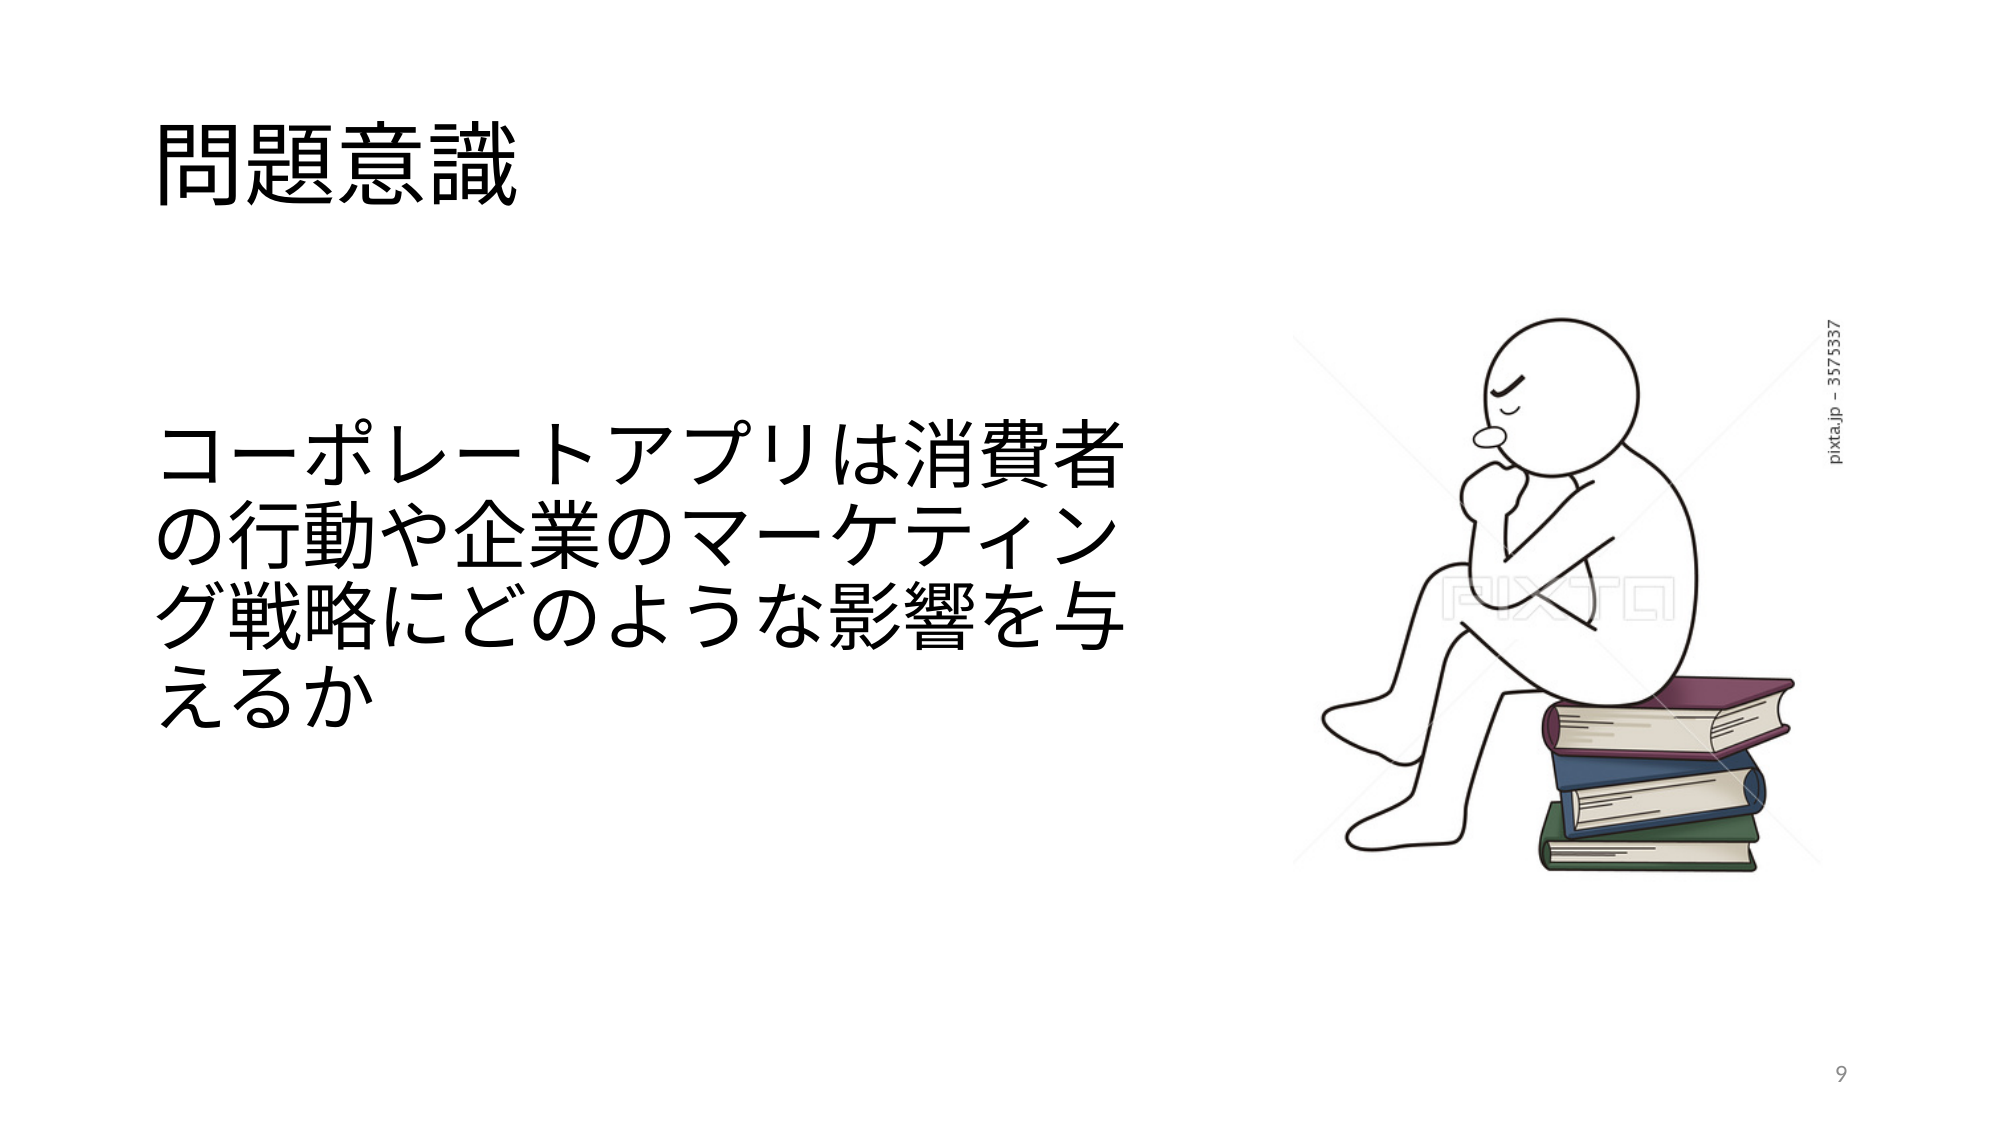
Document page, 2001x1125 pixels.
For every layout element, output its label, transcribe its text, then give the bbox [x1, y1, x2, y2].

title 問題意識 [137, 59, 1863, 278]
picture [1293, 299, 1844, 895]
list コーポレートアプリは消費者の行動や企業のマーケティング戦略にどのような影響を与えるか [137, 299, 1186, 1014]
slide_number 9 [1412, 1042, 1863, 1103]
